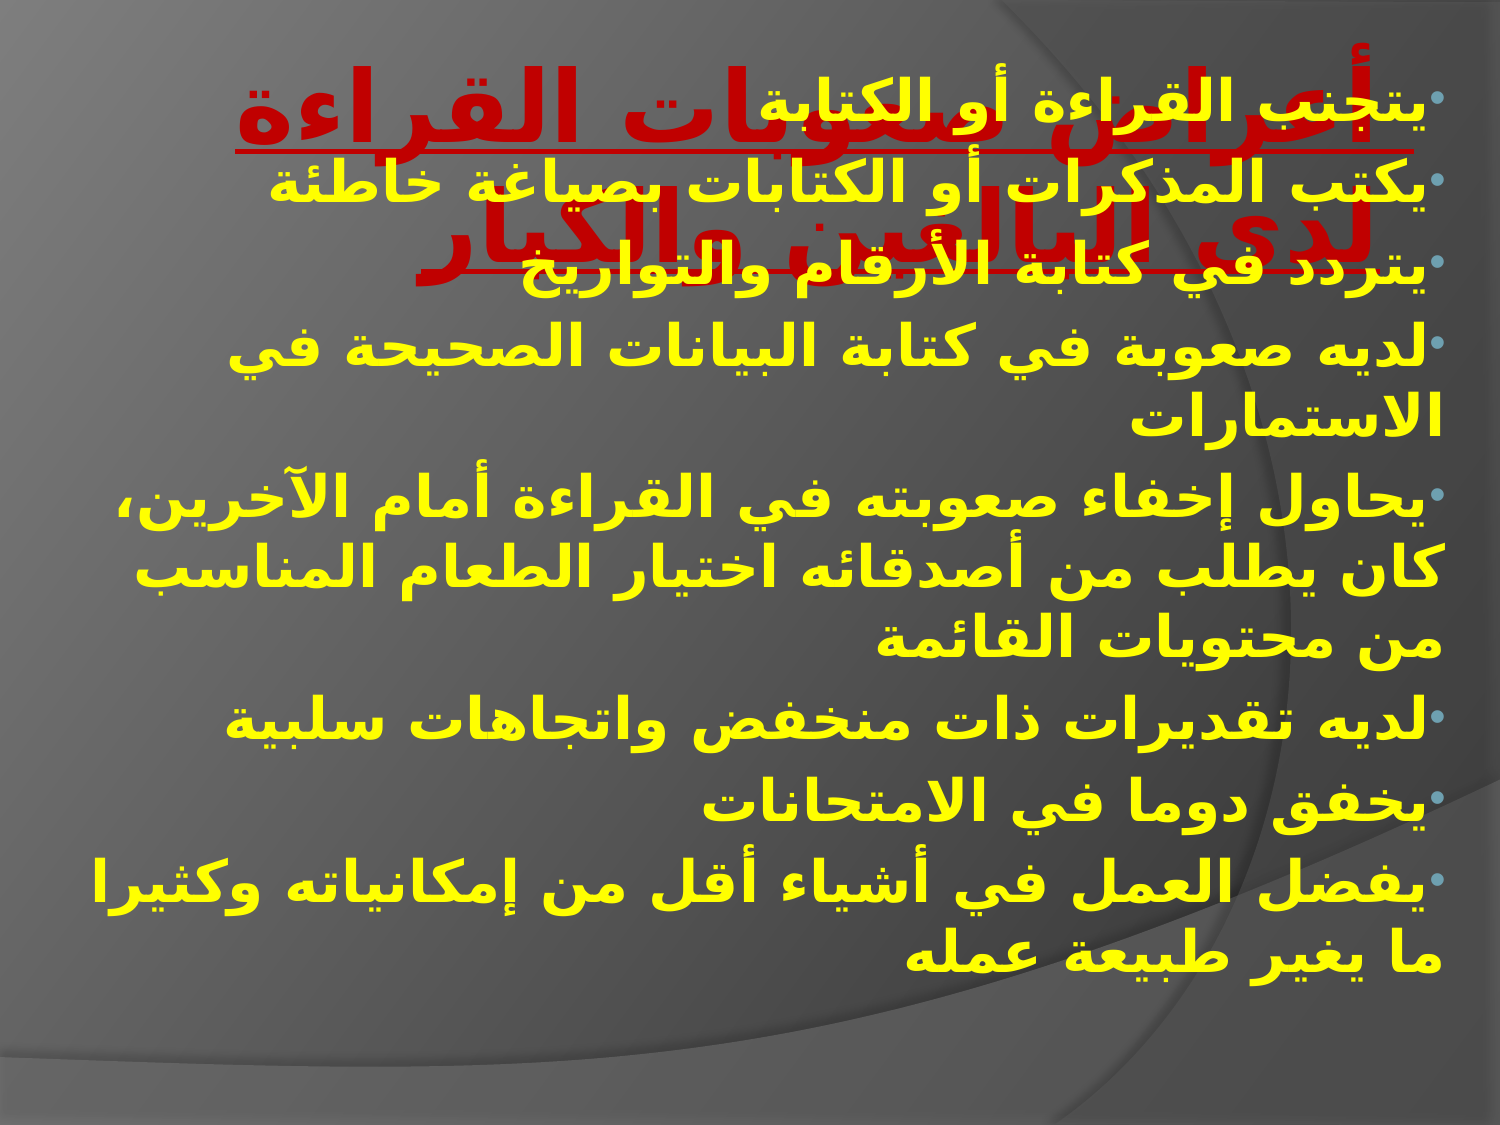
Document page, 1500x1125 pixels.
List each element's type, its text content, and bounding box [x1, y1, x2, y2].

subtitle يتجنب القراءة أو الكتابة يكتب المذكرات أو الكتابات بصياغة خاطئة يتردد في كتابة الأرقام والتواريخ لديه صعوبة في كتابة البيانات الصحيحة في الاستمارات يحاول إخفاء صعوبته في القراءة أمام الآخرين، كان يطلب من أصدقائه اختيار الطعام المناسب من محتويات القائمة لديه تقديرات ذات منخفض واتجاهات سلبية يخفق دوما في الامتحانات يفضل العمل في أشياء أقل من إمكانياته وكثيرا ما يغير طبيعة عمله [58, 386, 1454, 985]
title أعراض صعوبات القراءة لدى البالغين والكبار [112, 35, 1388, 176]
